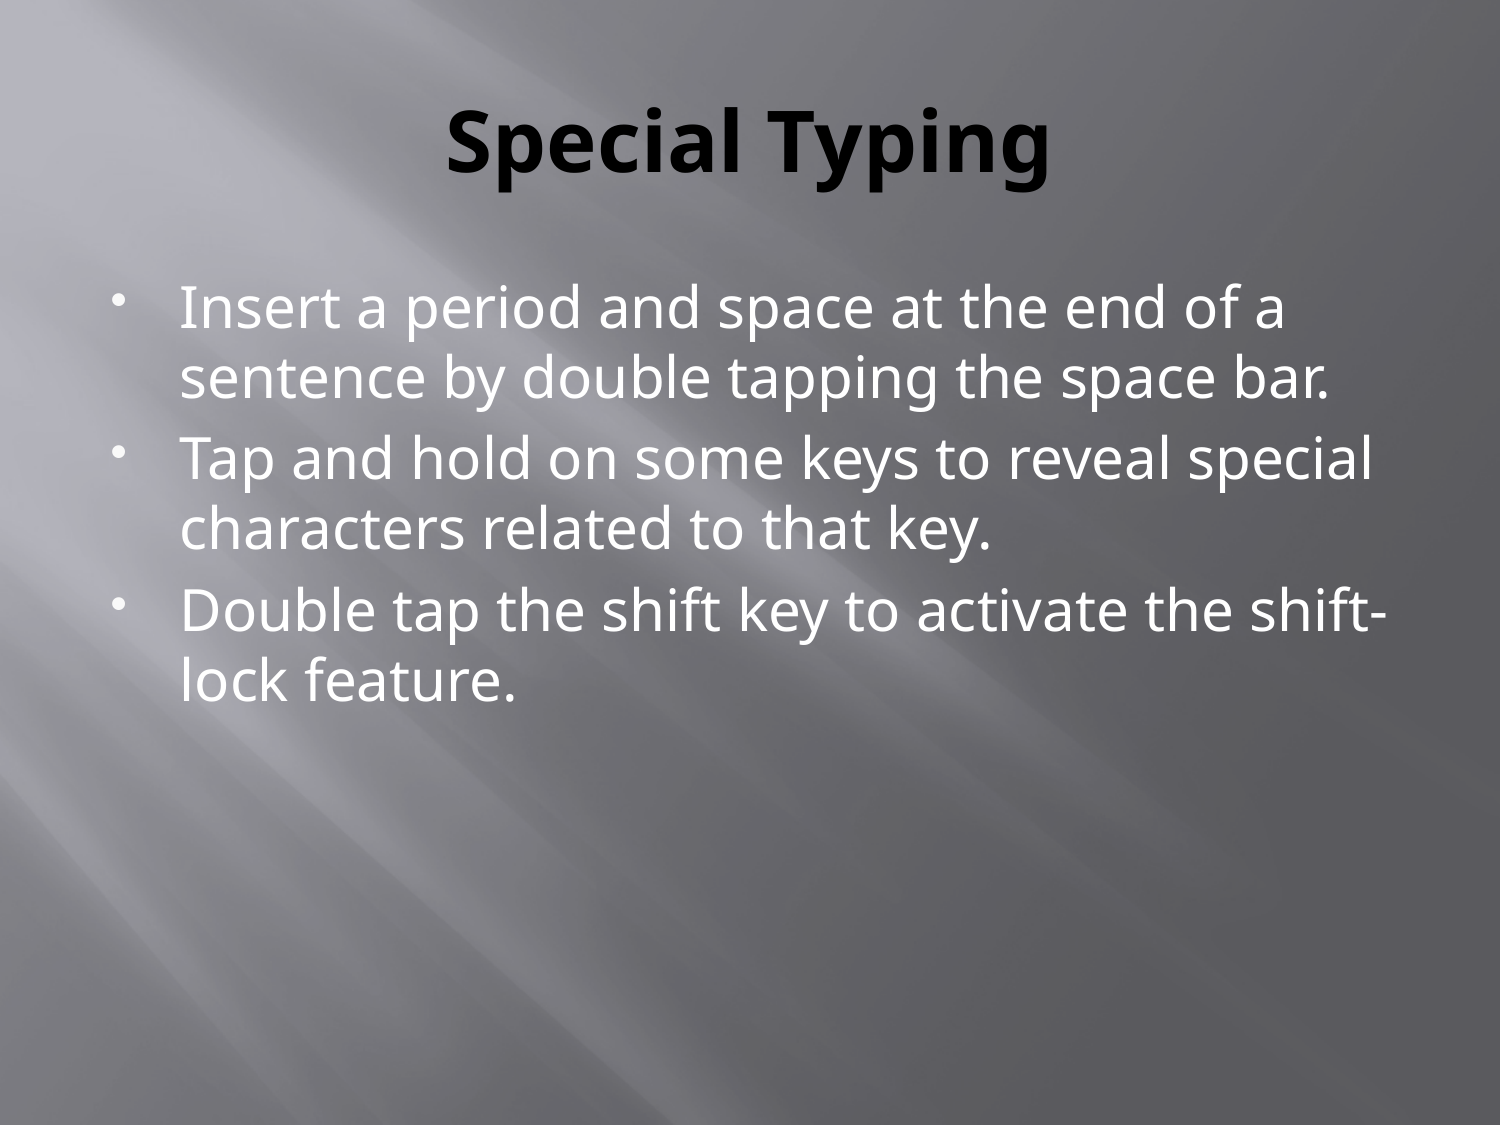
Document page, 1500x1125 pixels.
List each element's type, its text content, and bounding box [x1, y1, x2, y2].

title Special Typing [75, 45, 1425, 233]
list Insert a period and space at the end of a sentence by double tapping the space bar. Tap and hold on some keys to reveal special characters related to that key. Double tap the shift key to activate the shift-lock feature. [75, 262, 1425, 1035]
